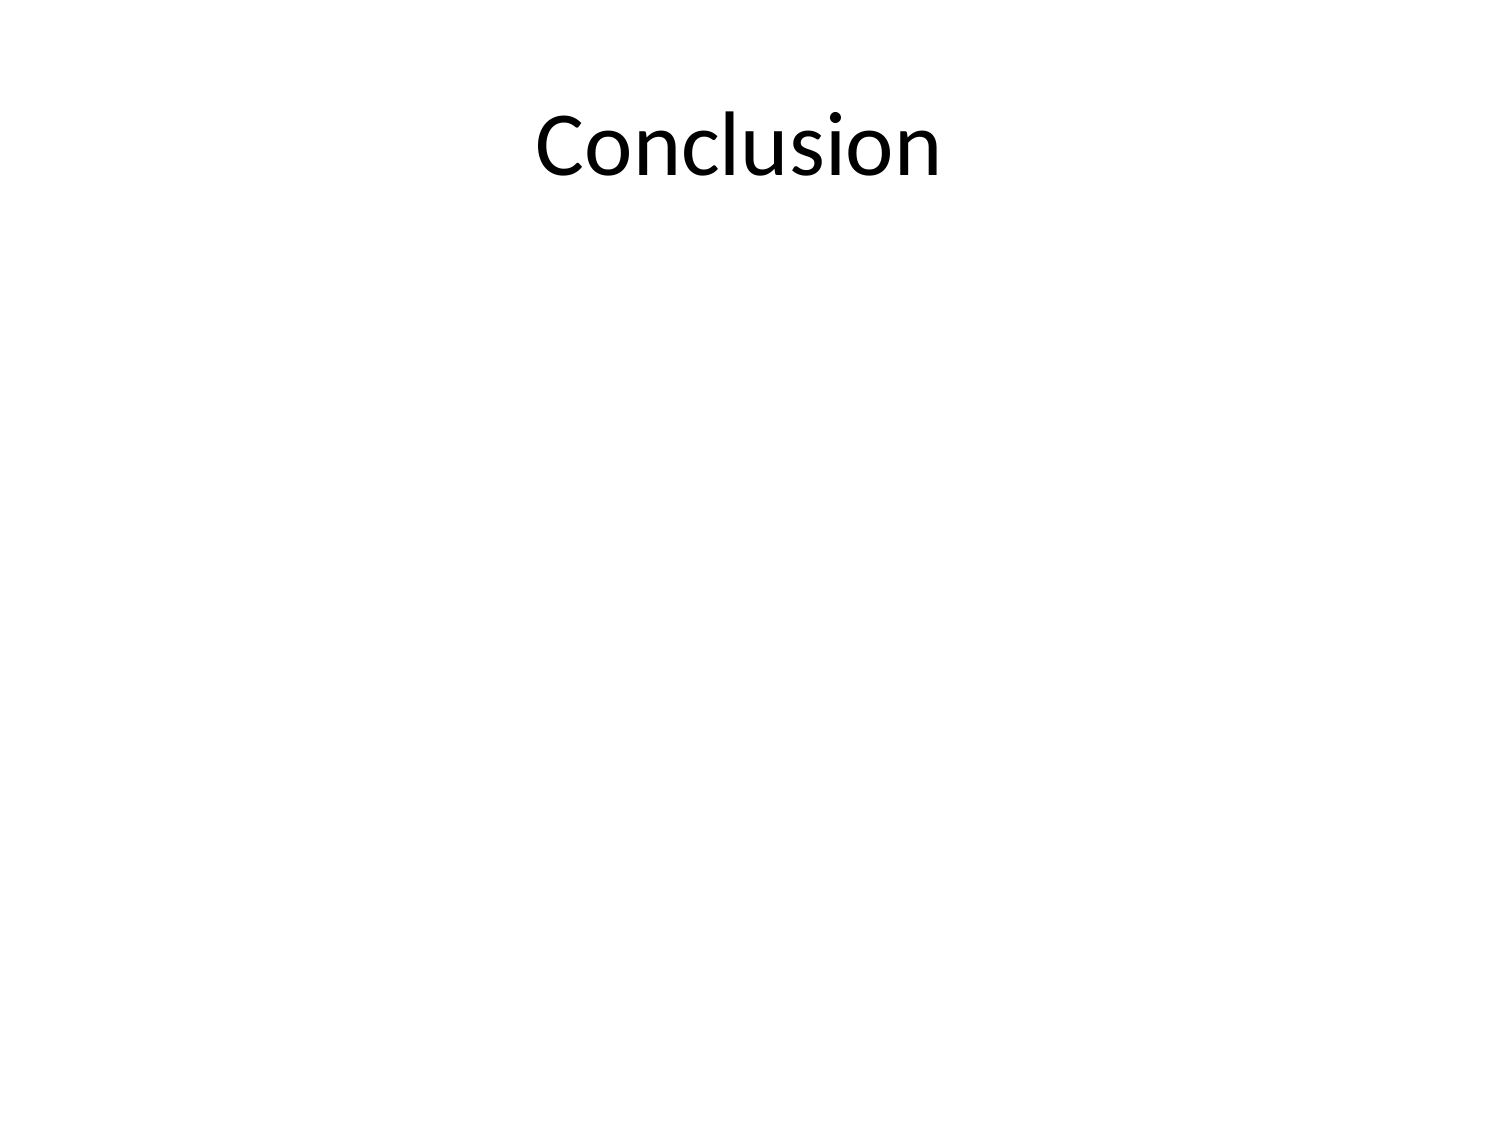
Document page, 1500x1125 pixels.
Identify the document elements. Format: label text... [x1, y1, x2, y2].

title Conclusion [75, 45, 1425, 233]
